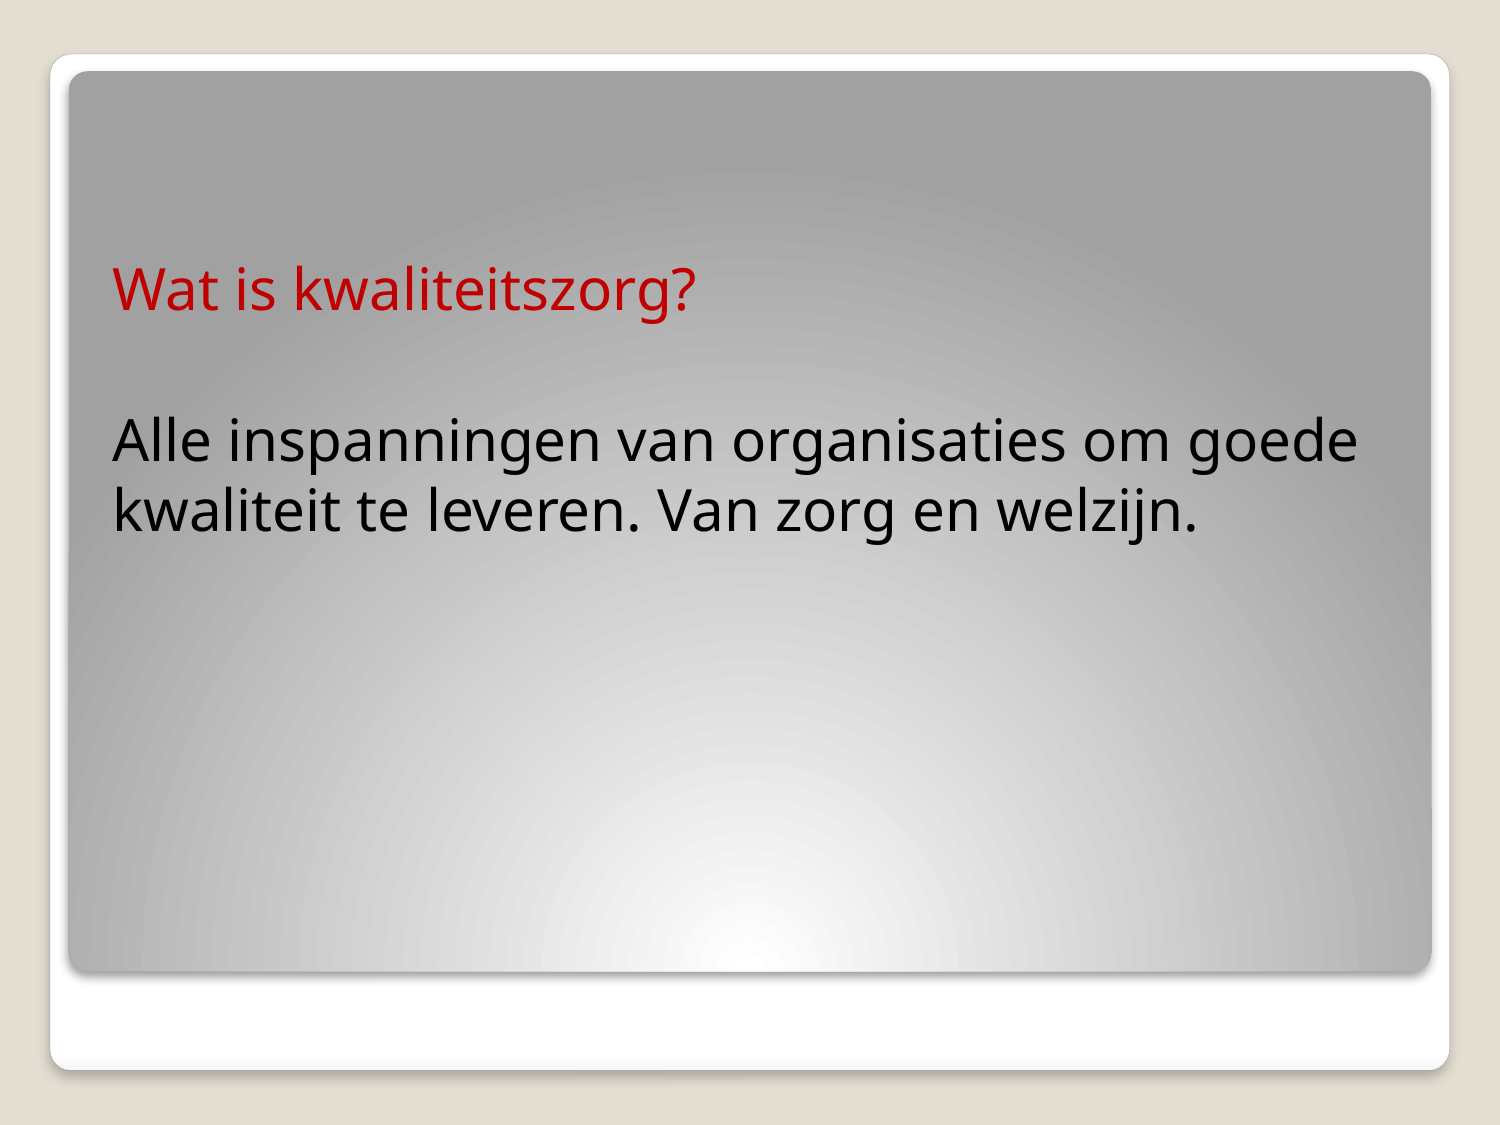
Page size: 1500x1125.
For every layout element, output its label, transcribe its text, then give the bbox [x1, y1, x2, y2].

list Wat is kwaliteitszorg? Alle inspanningen van organisaties om goede kwaliteit te leveren. Van zorg en welzijn. [82, 86, 1425, 774]
